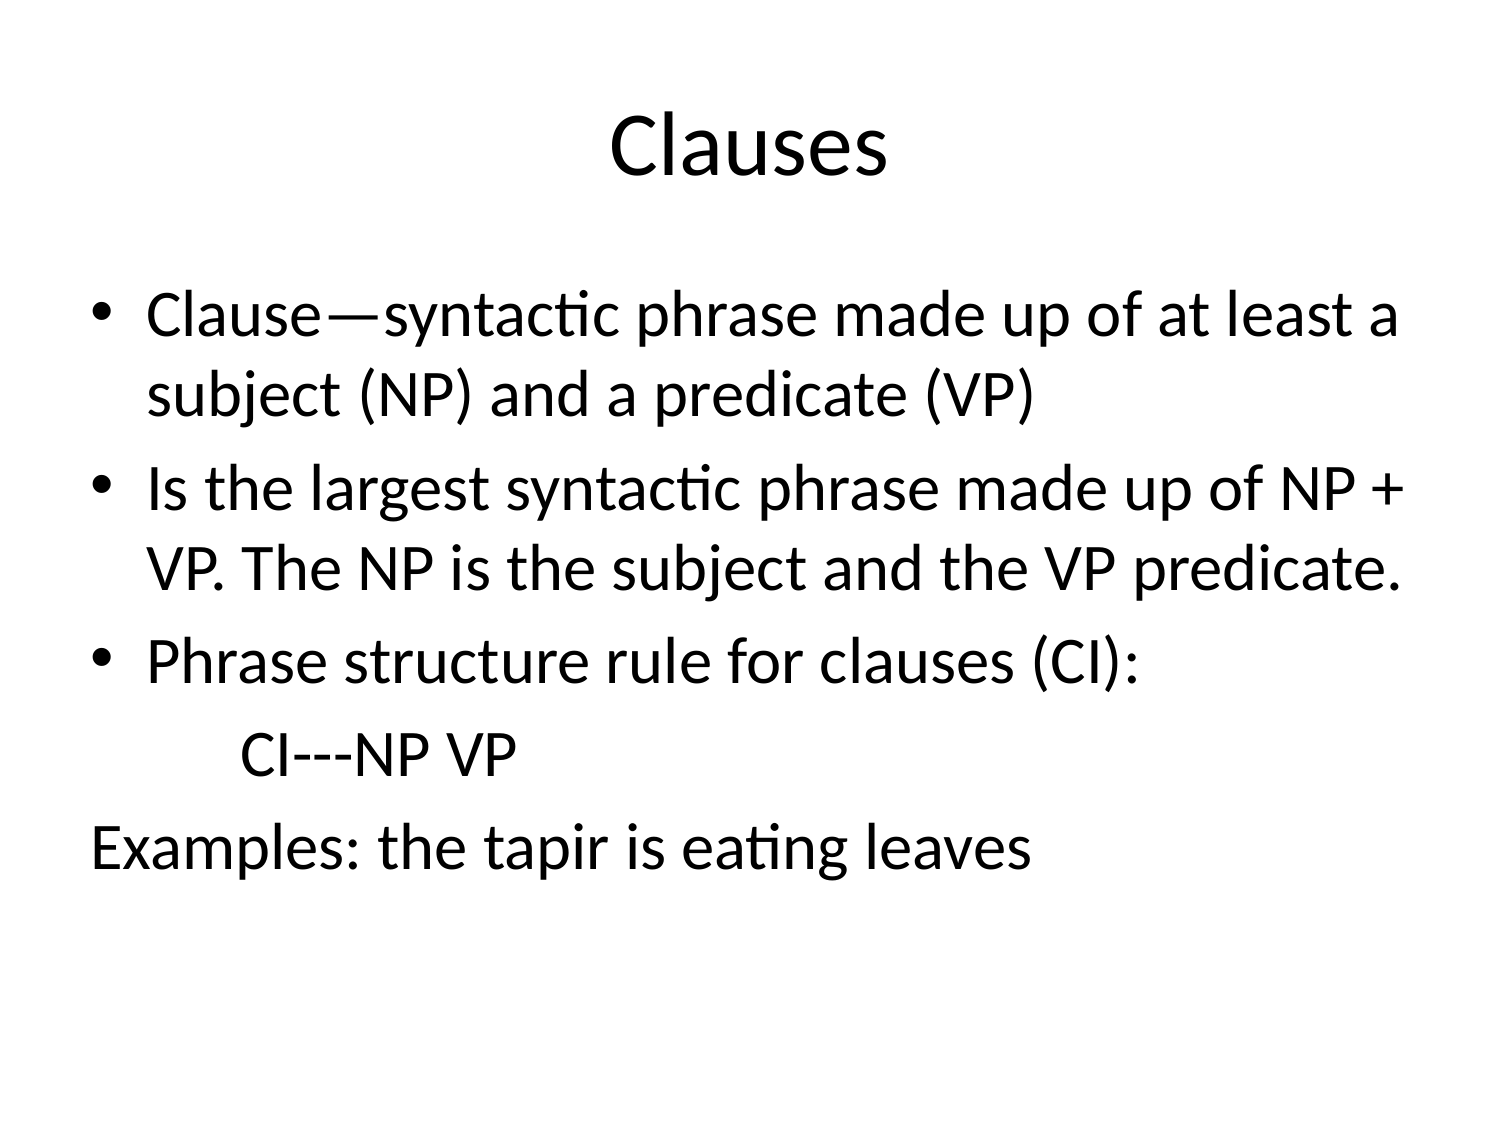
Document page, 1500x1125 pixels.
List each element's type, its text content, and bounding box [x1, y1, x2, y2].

list Clause—syntactic phrase made up of at least a subject (NP) and a predicate (VP) Is the largest syntactic phrase made up of NP + VP. The NP is the subject and the VP predicate. Phrase structure rule for clauses (CI): CI---NP VP Examples: the tapir is eating leaves [75, 262, 1425, 1005]
title Clauses [75, 45, 1425, 233]
